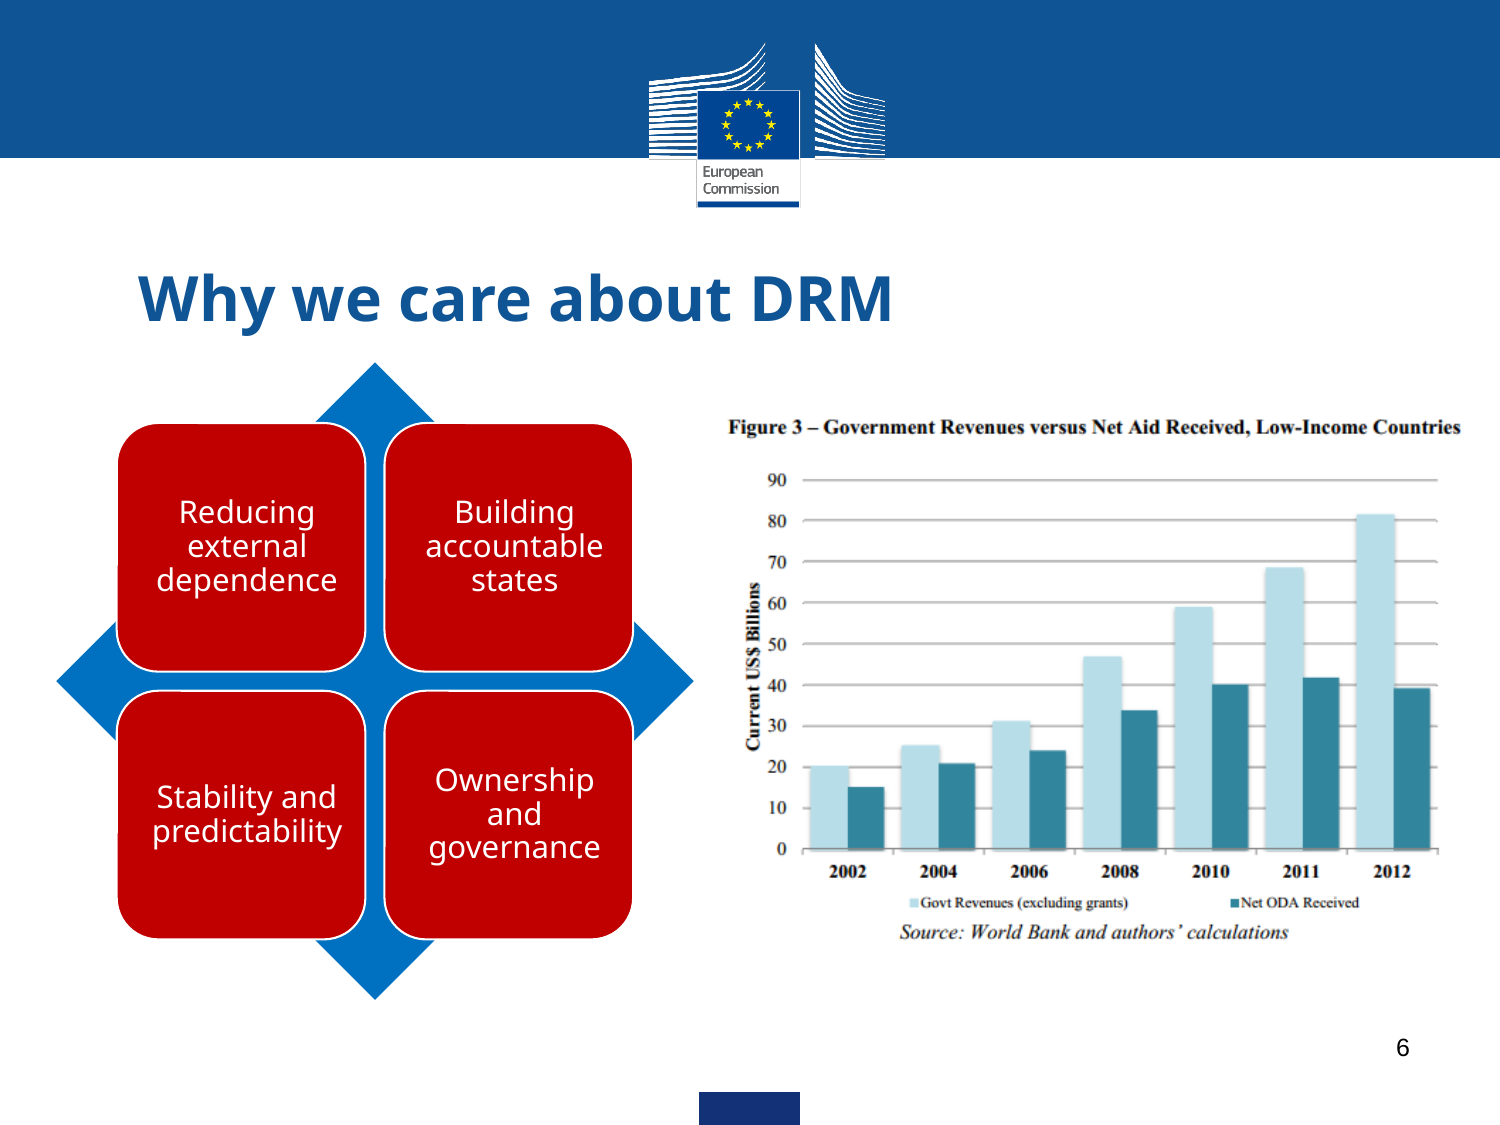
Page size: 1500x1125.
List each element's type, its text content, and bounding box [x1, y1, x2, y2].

picture [712, 407, 1493, 963]
picture [649, 42, 885, 208]
title Why we care about DRM [64, 219, 1415, 374]
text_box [0, 362, 1013, 1000]
slide_number 6 [1074, 1024, 1425, 1103]
